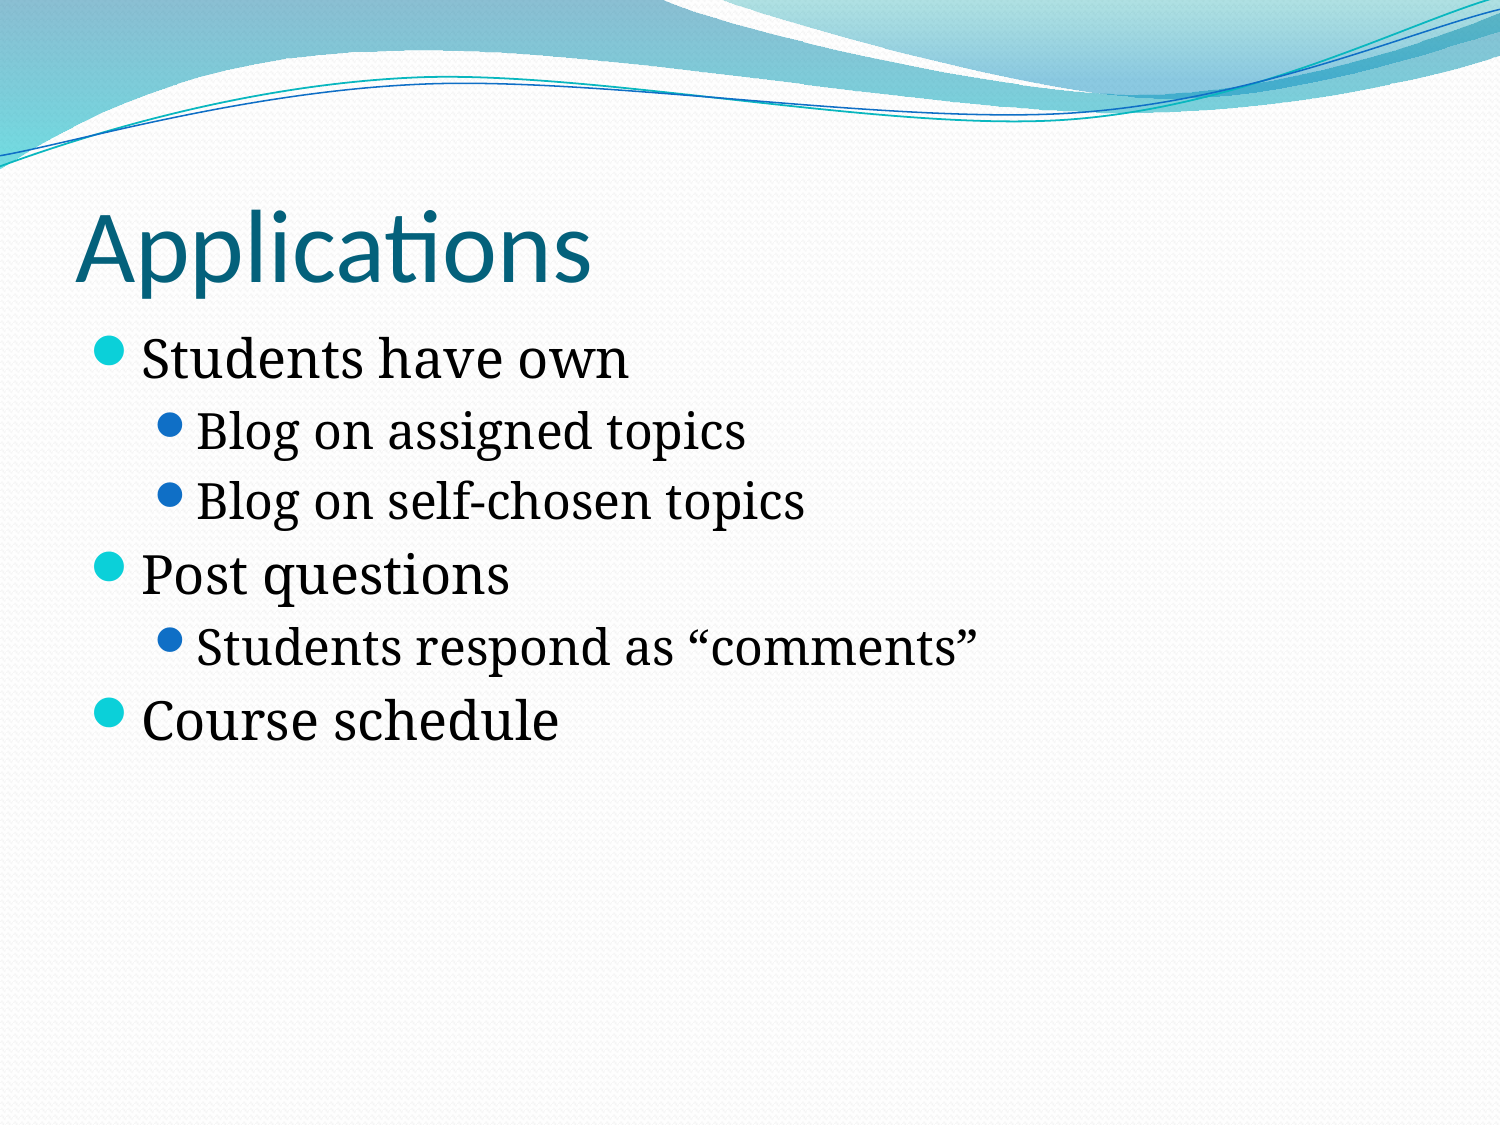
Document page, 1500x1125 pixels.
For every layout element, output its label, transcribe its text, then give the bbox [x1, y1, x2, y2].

list Students have own Blog on assigned topics Blog on self-chosen topics Post questions Students respond as “comments” Course schedule [75, 317, 1425, 1038]
title Applications [75, 115, 1425, 303]
